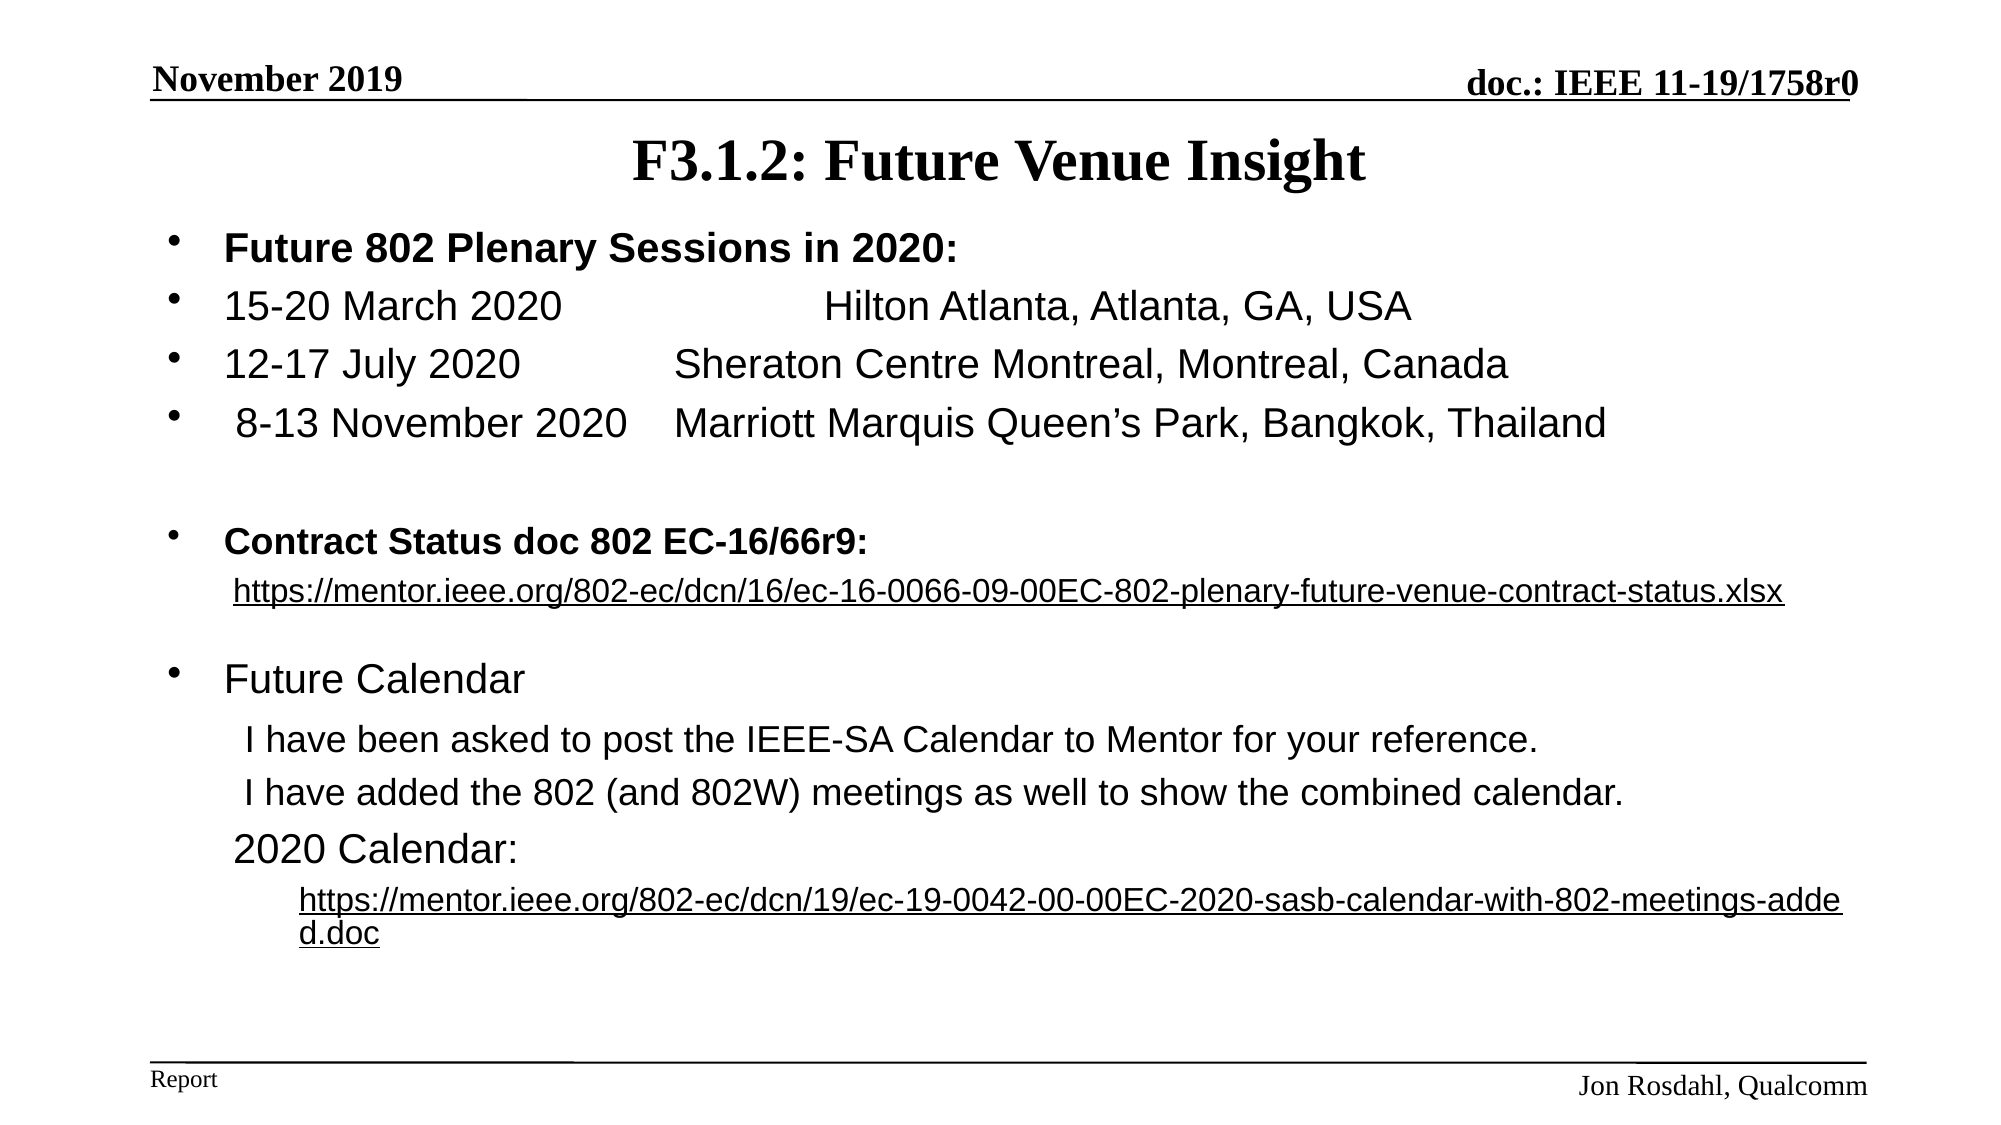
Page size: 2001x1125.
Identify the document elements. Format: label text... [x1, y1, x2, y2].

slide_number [152, 54, 563, 100]
footer Jon Rosdahl, Qualcomm [1531, 1066, 1869, 1108]
list Future 802 Plenary Sessions in 2020: 15-20 March 2020 Hilton Atlanta, Atlanta, GA, USA 12-17 July 2020 Sheraton Centre Montreal, Montreal, Canada 8-13 November 2020 Marriott Marquis Queen’s Park, Bangkok, Thailand Contract Status doc 802 EC-16/66r9: https://mentor.ieee.org/802-ec/dcn/16/ec-16-0066-09-00EC-802-plenary-future-venue-contract-status.xlsx Future Calendar I have been asked to post the IEEE-SA Calendar to Mentor for your reference. I have added the 802 (and 802W) meetings as well to show the combined calendar. 2020 Calendar: https://mentor.ieee.org/802-ec/dcn/19/ec-19-0042-00-00EC-2020-sasb-calendar-with-802-meetings-added.doc [152, 212, 1869, 1063]
title F3.1.2: Future Venue Insight [362, 112, 1638, 201]
